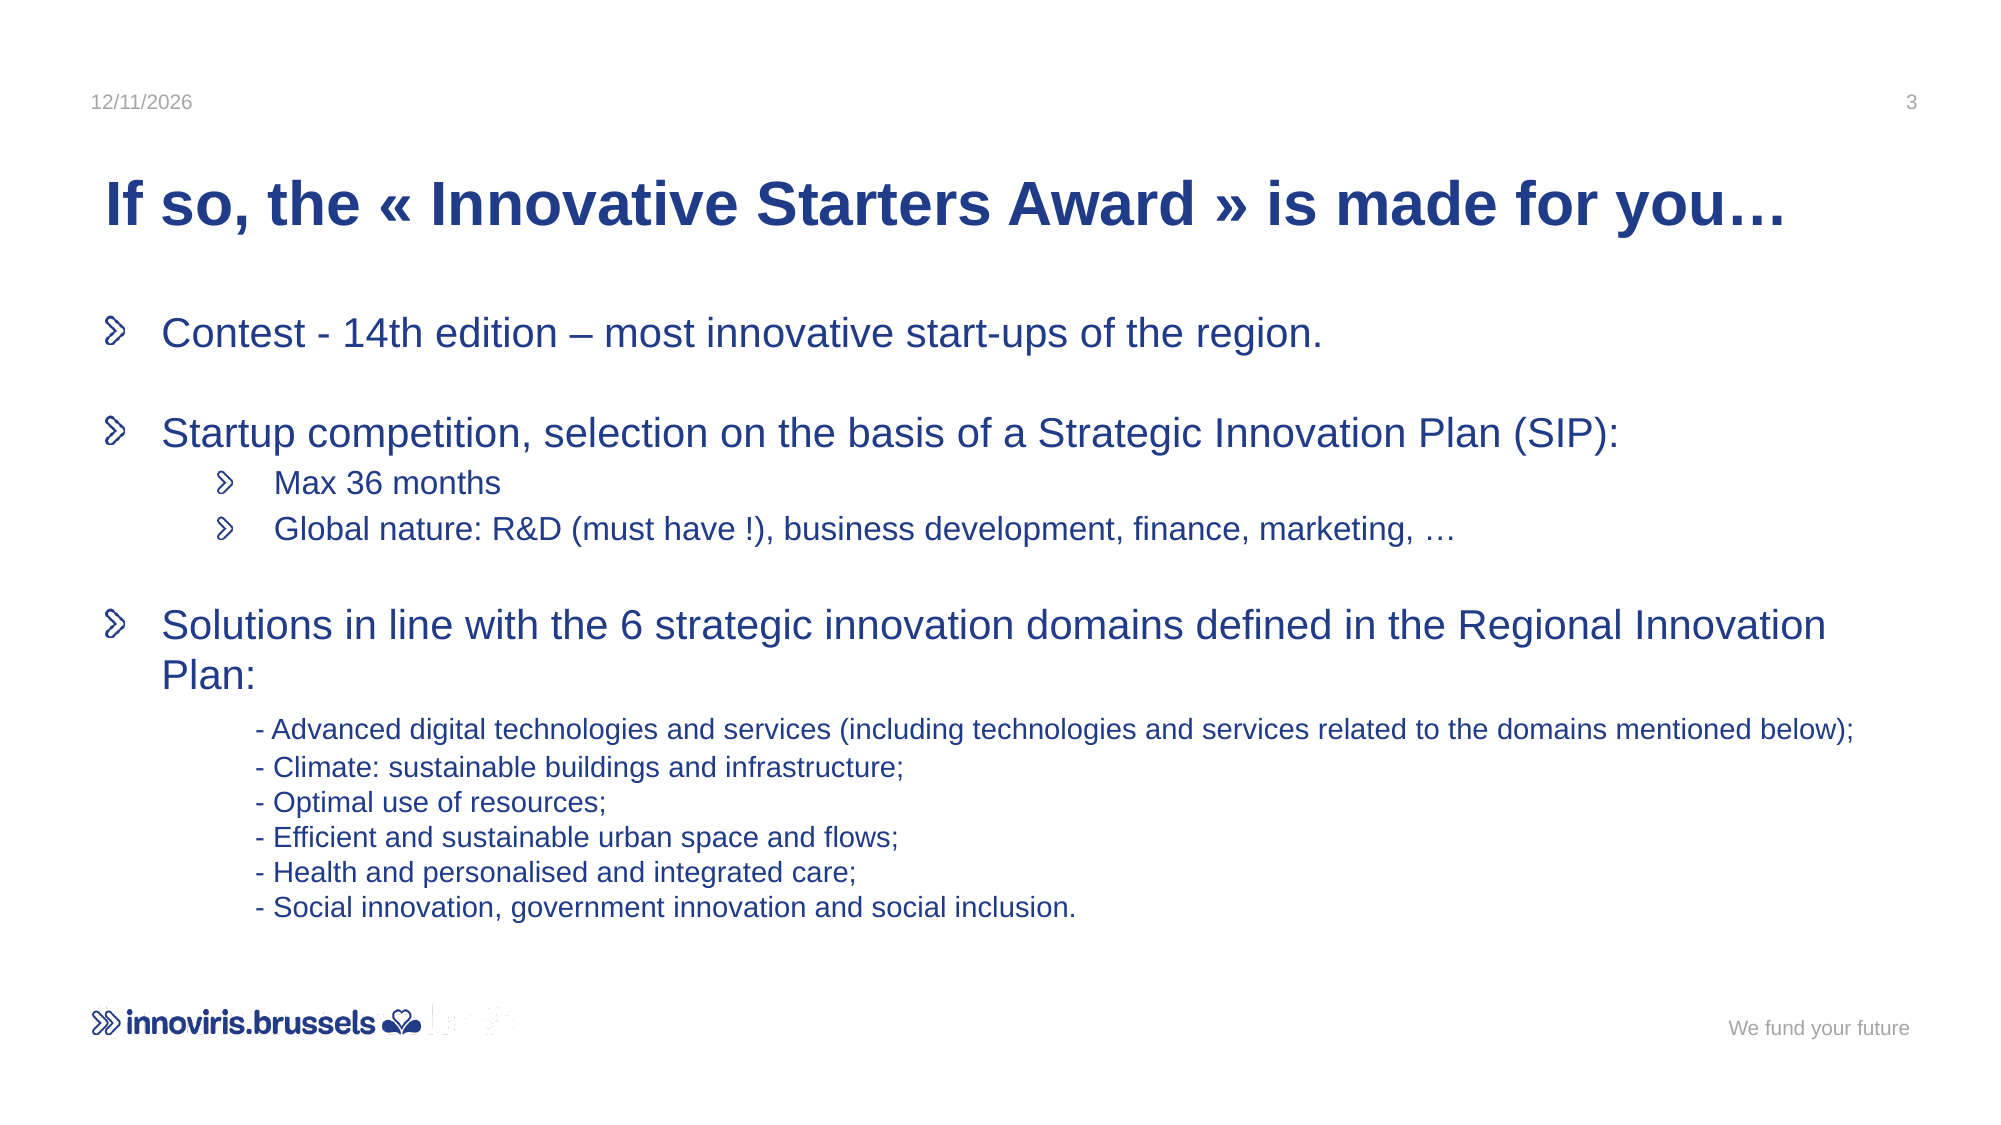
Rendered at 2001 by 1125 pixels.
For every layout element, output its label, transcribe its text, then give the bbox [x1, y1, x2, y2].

list Contest - 14th edition – most innovative start-ups of the region. Startup competition, selection on the basis of a Strategic Innovation Plan (SIP): Max 36 months Global nature: R&D (must have !), business development, finance, marketing, … Solutions in line with the 6 strategic innovation domains defined in the Regional Innovation Plan: - Advanced digital technologies and services (including technologies and services related to the domains mentioned below); - Climate: sustainable buildings and infrastructure; - Optimal use of resources; - Efficient and sustainable urban space and flows; - Health and personalised and integrated care; - Social innovation, government innovation and social inclusion. [90, 344, 1910, 1038]
picture [105, 415, 125, 445]
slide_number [75, 70, 526, 131]
picture [217, 516, 233, 540]
picture [105, 608, 125, 638]
footer We fund your future [1250, 996, 1926, 1057]
slide_number 3 [1482, 70, 1933, 131]
picture [217, 470, 233, 494]
list If so, the « Innovative Starters Award » is made for you… [90, 155, 1910, 344]
